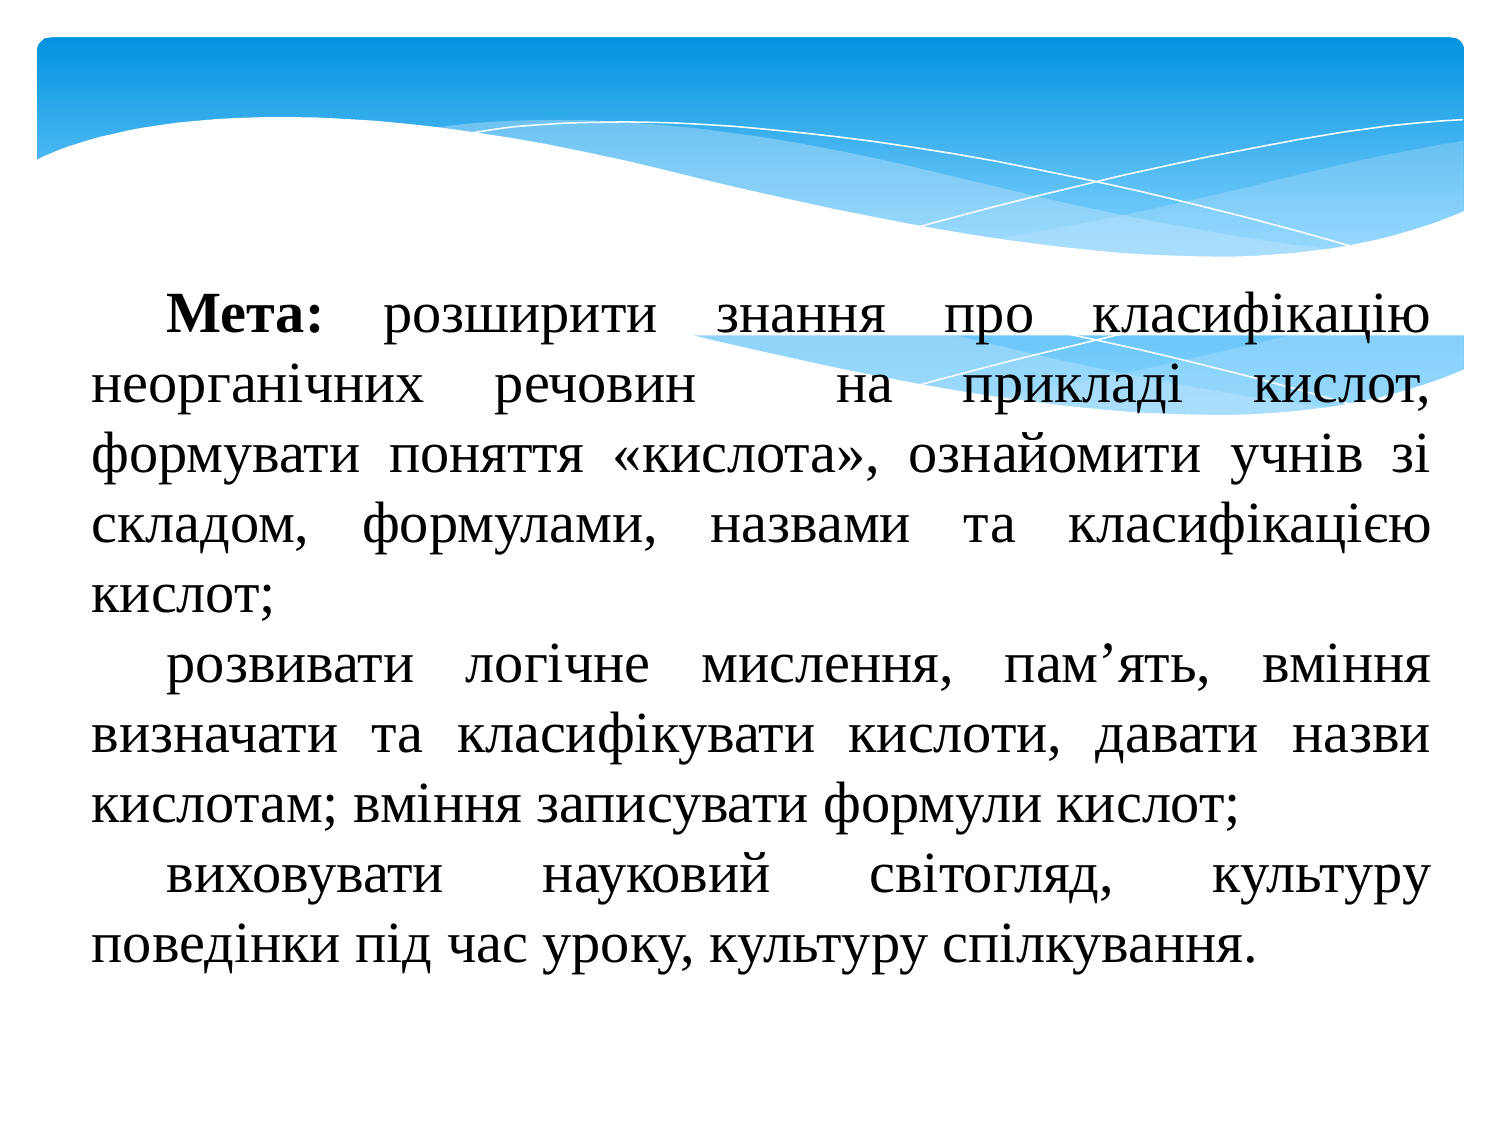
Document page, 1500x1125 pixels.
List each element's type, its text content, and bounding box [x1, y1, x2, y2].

text_box Мета: розширити знання про класифікацію неорганічних речовин на прикладі кислот, формувати поняття «кислота», ознайомити учнів зі складом, формулами, назвами та класифікацією кислот; розвивати логічне мислення, пам’ять, вміння визначати та класифікувати кислоти, давати назви кислотам; вміння записувати формули кислот; виховувати науковий світогляд, культуру поведінки під час уроку, культуру спілкування. [76, 267, 1447, 990]
